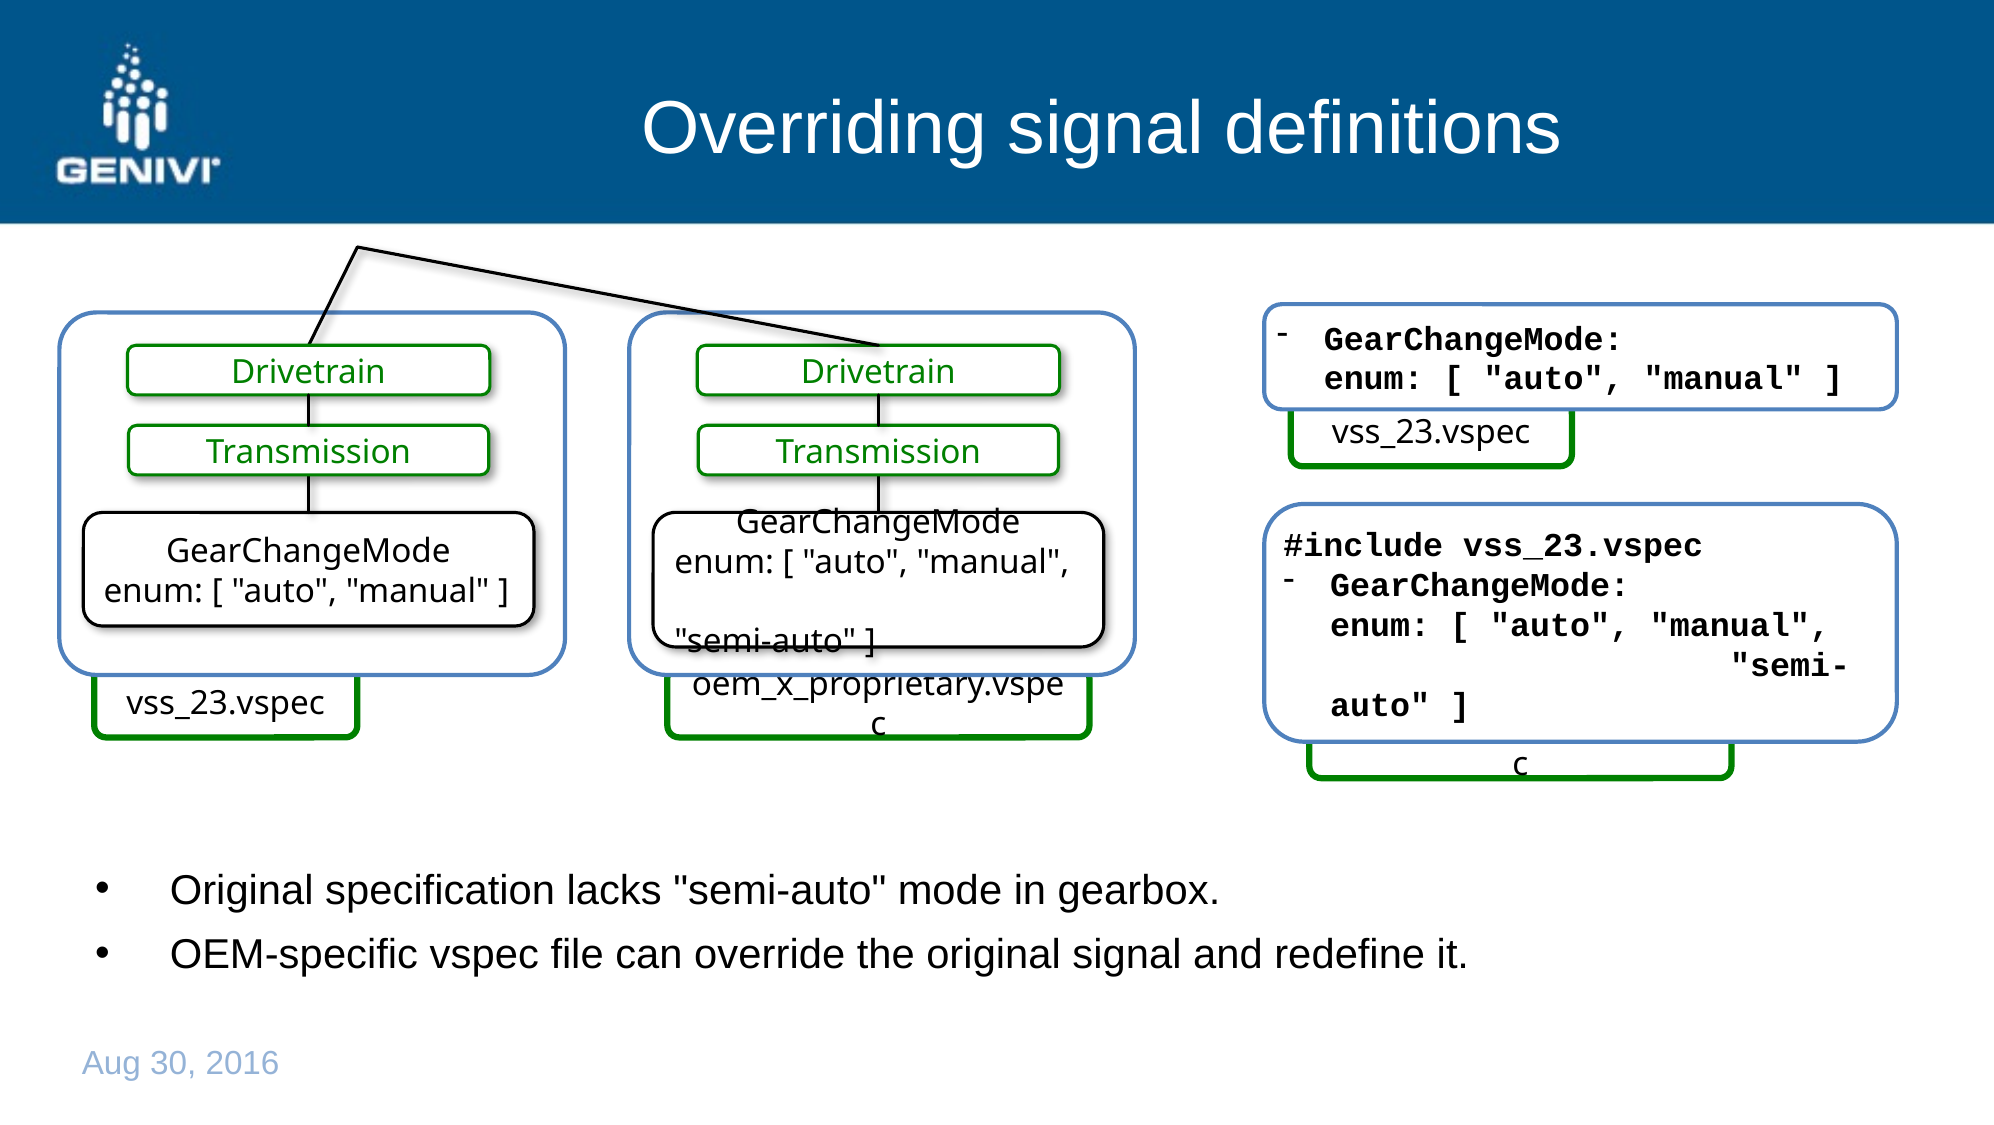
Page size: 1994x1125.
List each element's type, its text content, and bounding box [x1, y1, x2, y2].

text_box oem_x_proprietary.vspec [665, 675, 1092, 740]
text_box #include vss_23.vspec GearChangeMode: enum: [ "auto", "manual", "semi-auto" ] [1264, 503, 1897, 742]
text_box Transmission [696, 423, 1061, 478]
text_box Original specification lacks "semi-auto" mode in gearbox. OEM-specific vspec file can override the original signal and redefine it. [95, 862, 1891, 1013]
text_box GearChangeMode: enum: [ "auto", "manual" ] [1264, 304, 1897, 410]
text_box Drivetrain [695, 343, 1062, 397]
text_box GearChangeMode enum: [ "auto", "manual" ] [81, 510, 537, 629]
picture [0, 0, 1994, 1125]
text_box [308, 246, 355, 346]
text_box [59, 312, 566, 675]
text_box vss_23.vspec [1288, 410, 1575, 469]
title Overriding signal definitions [331, 0, 1873, 248]
text_box Transmission [126, 423, 491, 478]
text_box oem_x_proprietary.vspec [1307, 742, 1734, 781]
text_box vss_23.vspec [92, 675, 360, 740]
text_box Drivetrain [125, 343, 492, 397]
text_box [357, 246, 879, 346]
text_box GearChangeMode enum: [ "auto", "manual", "semi-auto" ] [650, 510, 1106, 650]
text_box [629, 312, 1135, 675]
